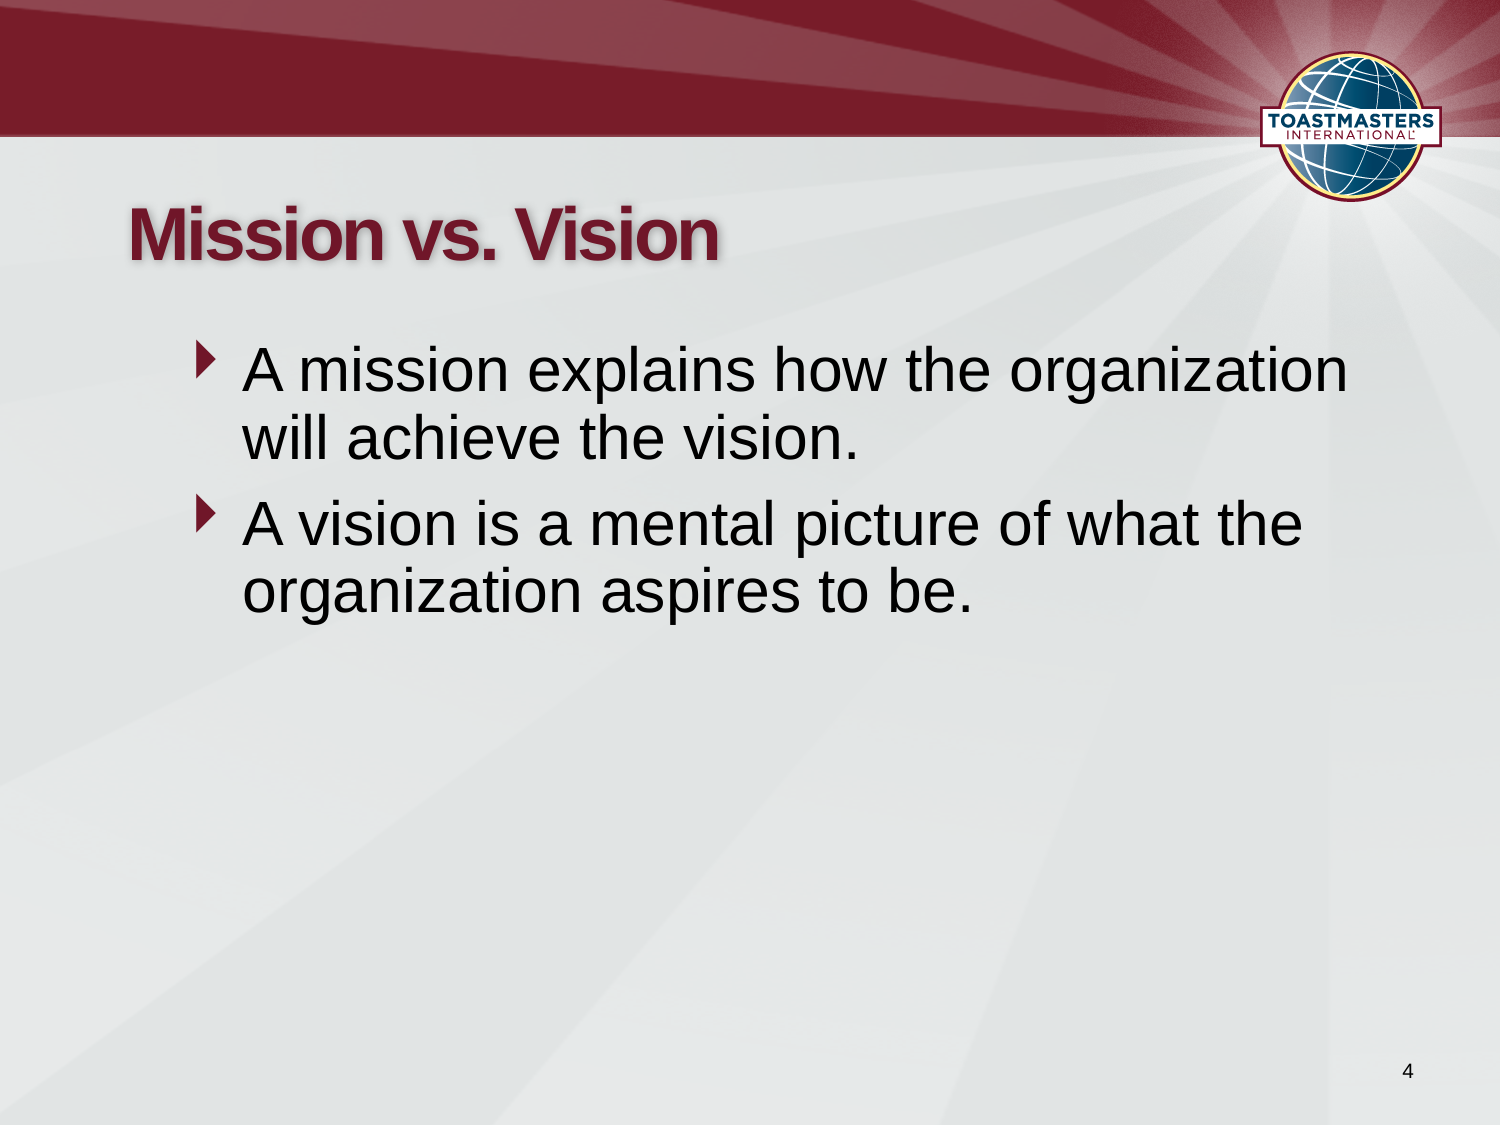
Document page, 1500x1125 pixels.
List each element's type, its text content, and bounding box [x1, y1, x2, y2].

picture [0, 0, 1500, 1125]
title Mission vs. Vision [112, 149, 1388, 326]
list A mission explains how the organization will achieve the vision. A vision is a mental picture of what the organization aspires to be. [162, 330, 1438, 1050]
text_box 4 [1387, 1050, 1428, 1090]
